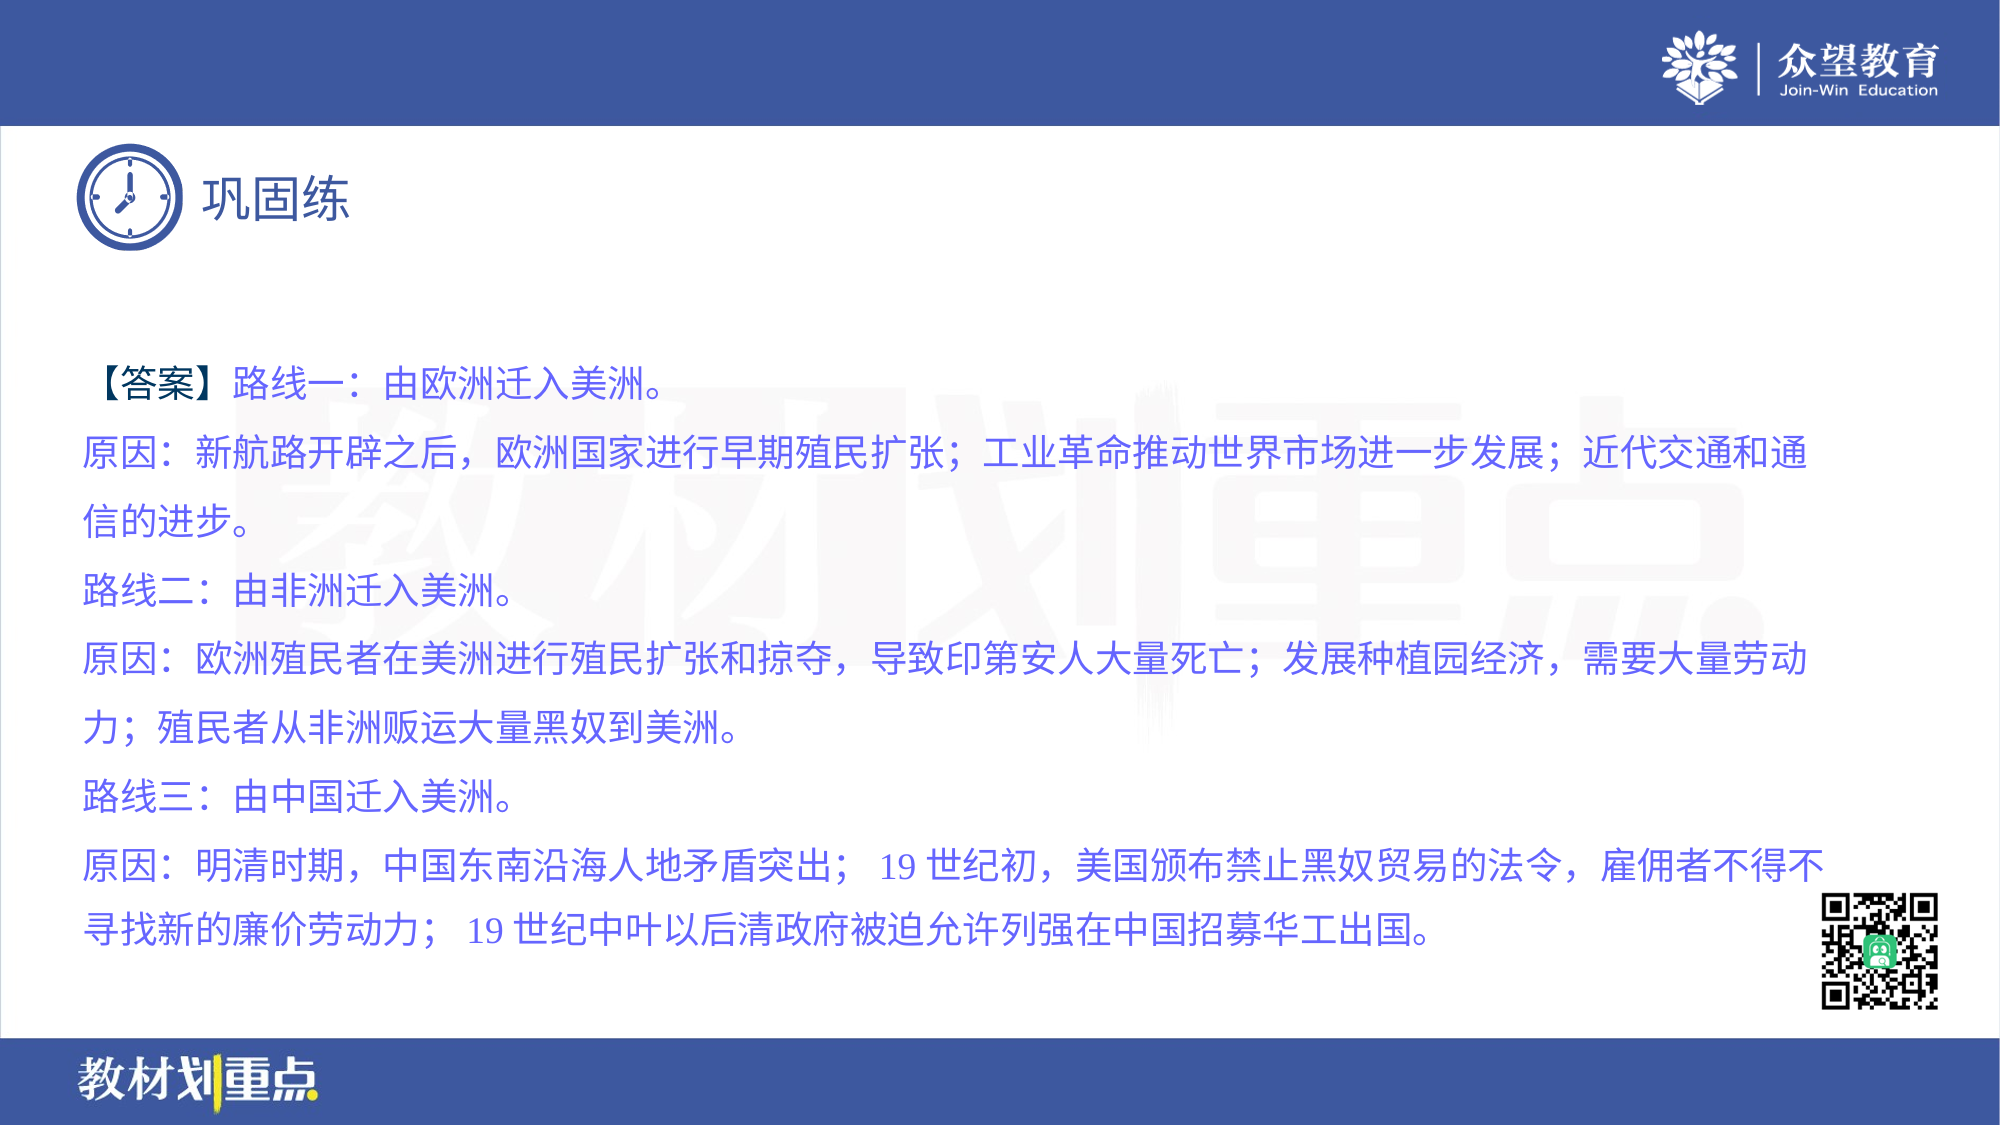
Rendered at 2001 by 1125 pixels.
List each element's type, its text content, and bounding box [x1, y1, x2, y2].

picture [0, 0, 2000, 1125]
text_box 【答案】路线一：由欧洲迁入美洲。 原因：新航路开辟之后，欧洲国家进行早期殖民扩张；工业革命推动世界市场进一步发展；近代交通和通 信的进步。 路线二：由非洲迁入美洲。 原因：欧洲殖民者在美洲进行殖民扩张和掠夺，导致印第安人大量死亡；发展种植园经济，需要大量劳动 力；殖民者从非洲贩运大量黑奴到美洲。 路线三：由中国迁入美洲。 原因：明清时期，中国东南沿海人地矛盾突出；19世纪初，美国颁布禁止黑奴贸易的法令，雇佣者不得不 寻找新的廉价劳动力；19世纪中叶以后清政府被迫允许列强在中国招募华工出国。 [82, 336, 1817, 945]
